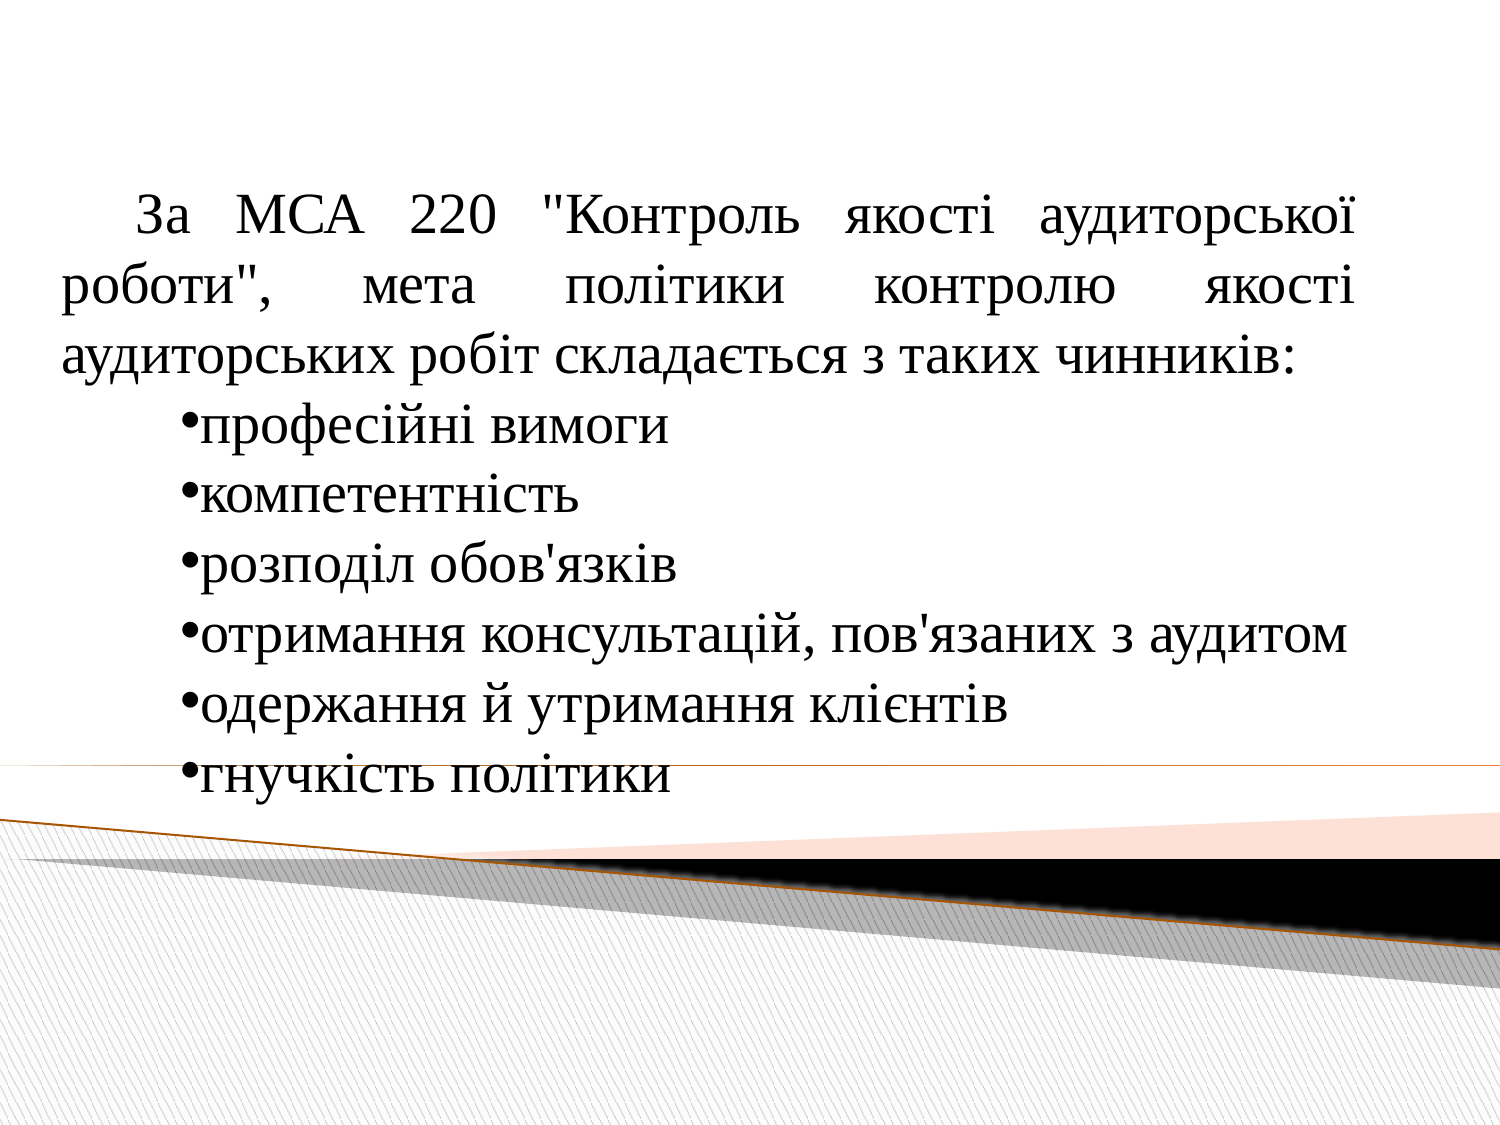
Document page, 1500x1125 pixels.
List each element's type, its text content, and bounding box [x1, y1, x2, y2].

text_box За МСА 220 "Контроль якості аудиторської роботи", мета політики контролю якості аудиторських робіт складається з таких чинників: професійні вимоги компетентність розподіл обов'язків отримання консультацій, пов'язаних з аудитом одержання й утримання клієнтів гнучкість політики [46, 167, 1372, 812]
